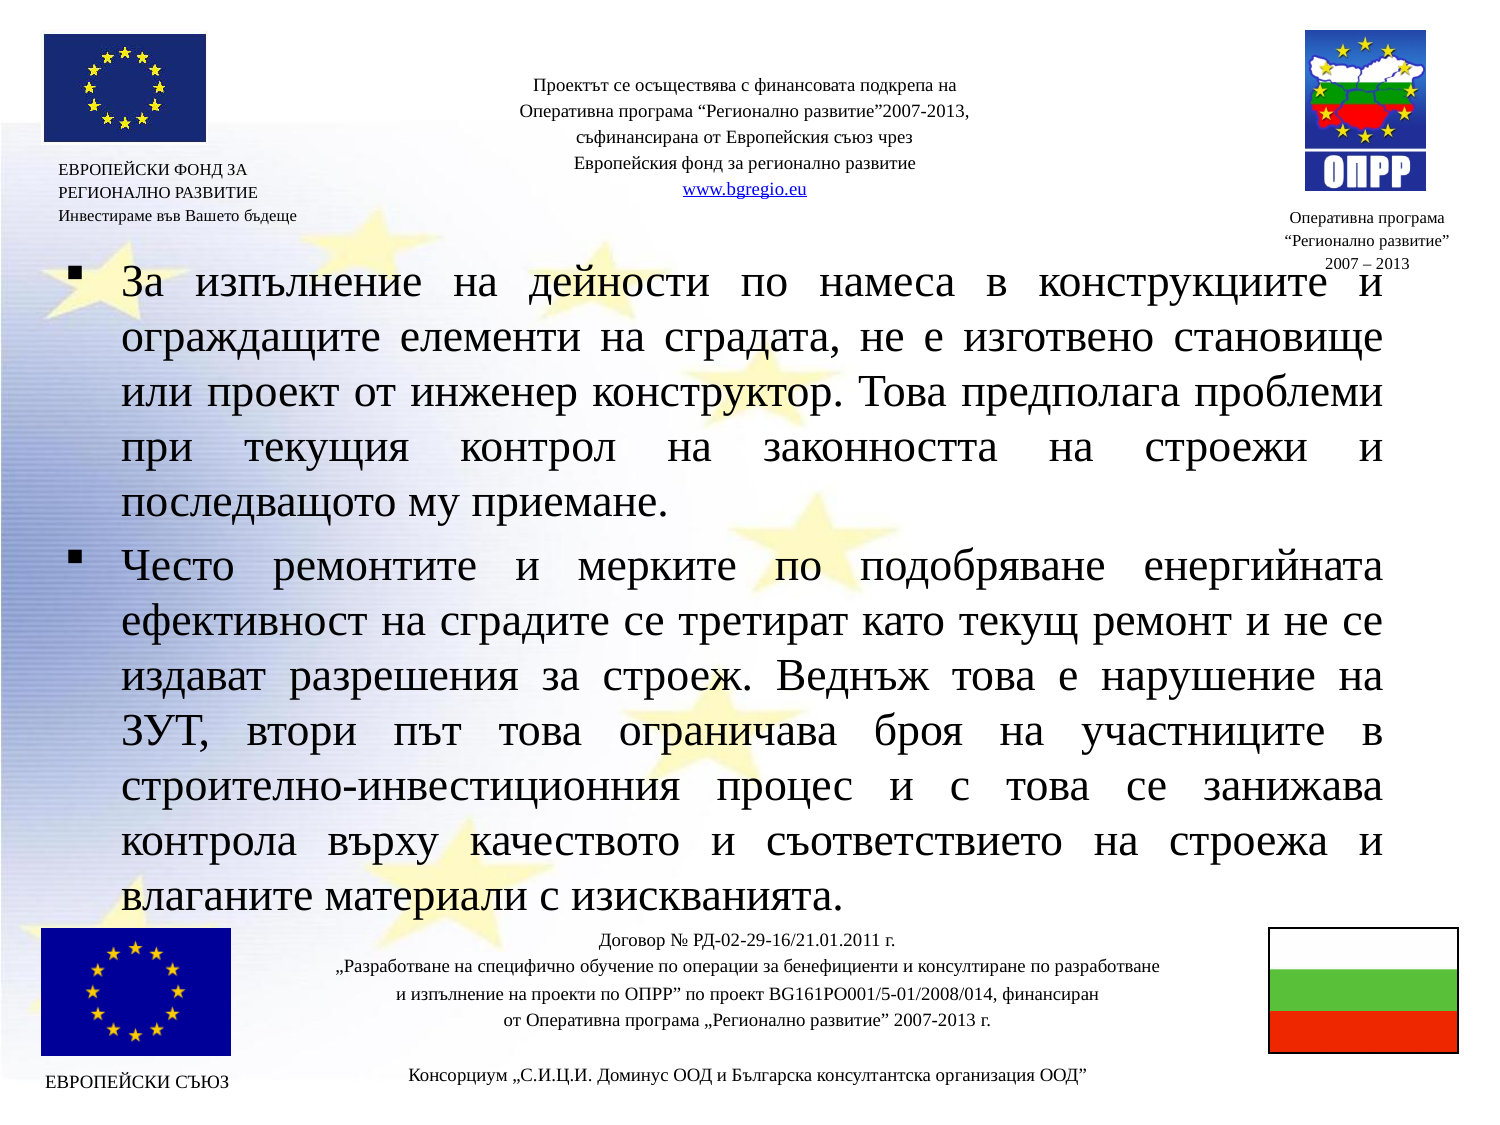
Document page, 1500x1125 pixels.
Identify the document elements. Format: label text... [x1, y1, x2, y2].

list За изпълнение на дейности по намеса в конструкциите и ограждащите елементи на сградата, не е изготвено становище или проект от инженер конструктор. Това предполага проблеми при текущия контрол на законността на строежи и последващото му приемане. Често ремонтите и мерките по подобряване енергийната ефективност на сградите се третират като текущ ремонт и не се издават разрешения за строеж. Веднъж това е нарушение на ЗУТ, втори път това ограничава броя на участниците в строително-инвестиционния процес и с това се занижава контрола върху качеството и съответствието на строежа и влаганите материали с изискванията. [49, 243, 1400, 941]
picture [0, 0, 1500, 1125]
